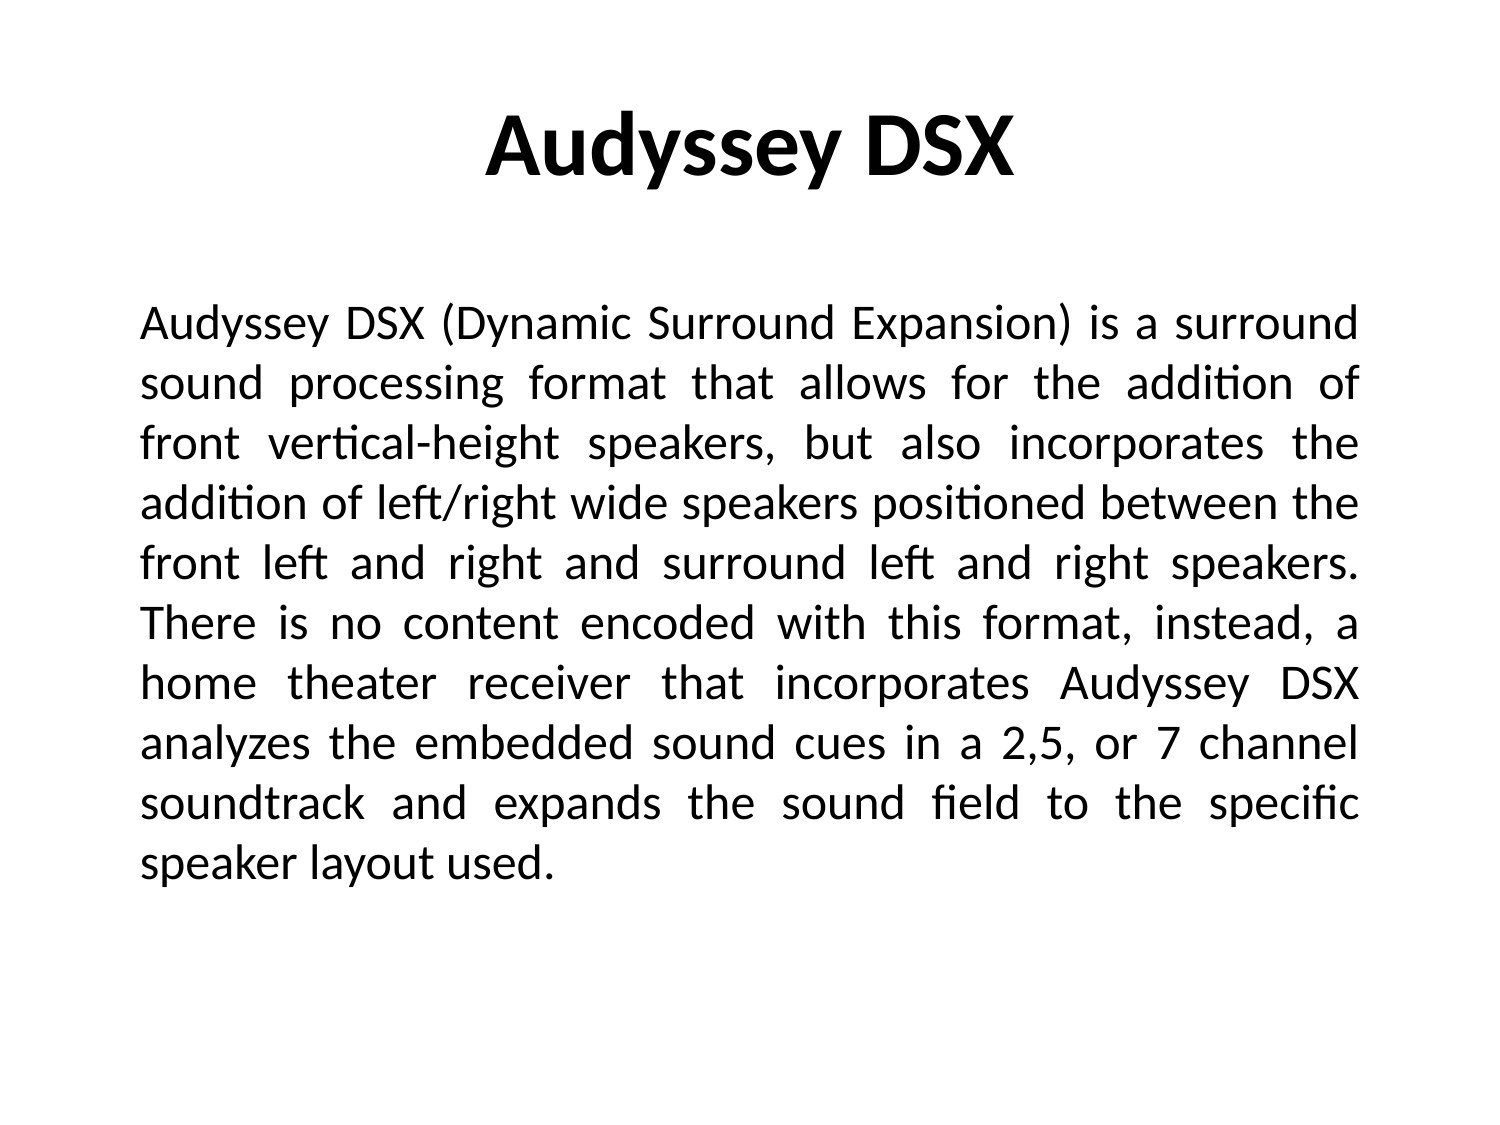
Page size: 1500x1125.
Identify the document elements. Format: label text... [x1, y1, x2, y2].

title Audyssey DSX [75, 45, 1425, 233]
text_box Audyssey DSX (Dynamic Surround Expansion) is a surround sound processing format that allows for the addition of front vertical-height speakers, but also incorporates the addition of left/right wide speakers positioned between the front left and right and surround left and right speakers. There is no content encoded with this format, instead, a home theater receiver that incorporates Audyssey DSX analyzes the embedded sound cues in a 2,5, or 7 channel soundtrack and expands the sound field to the specific speaker layout used. [125, 282, 1375, 897]
